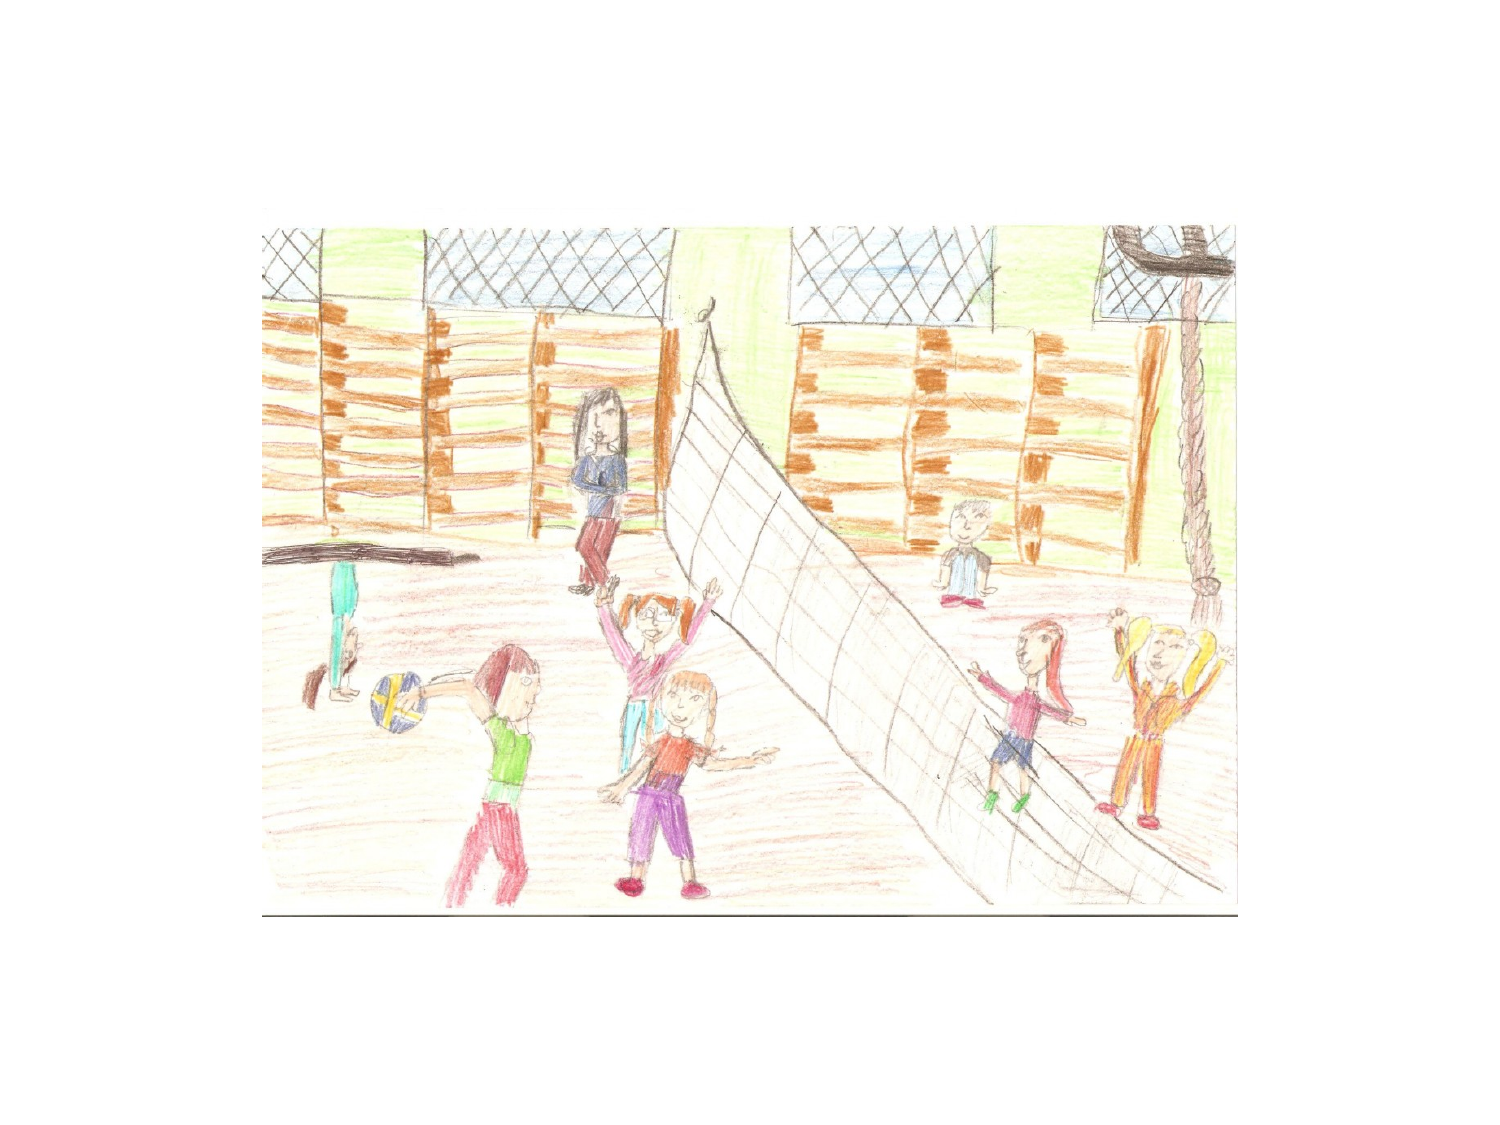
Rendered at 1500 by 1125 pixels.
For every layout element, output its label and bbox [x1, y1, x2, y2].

picture [262, 208, 1238, 917]
